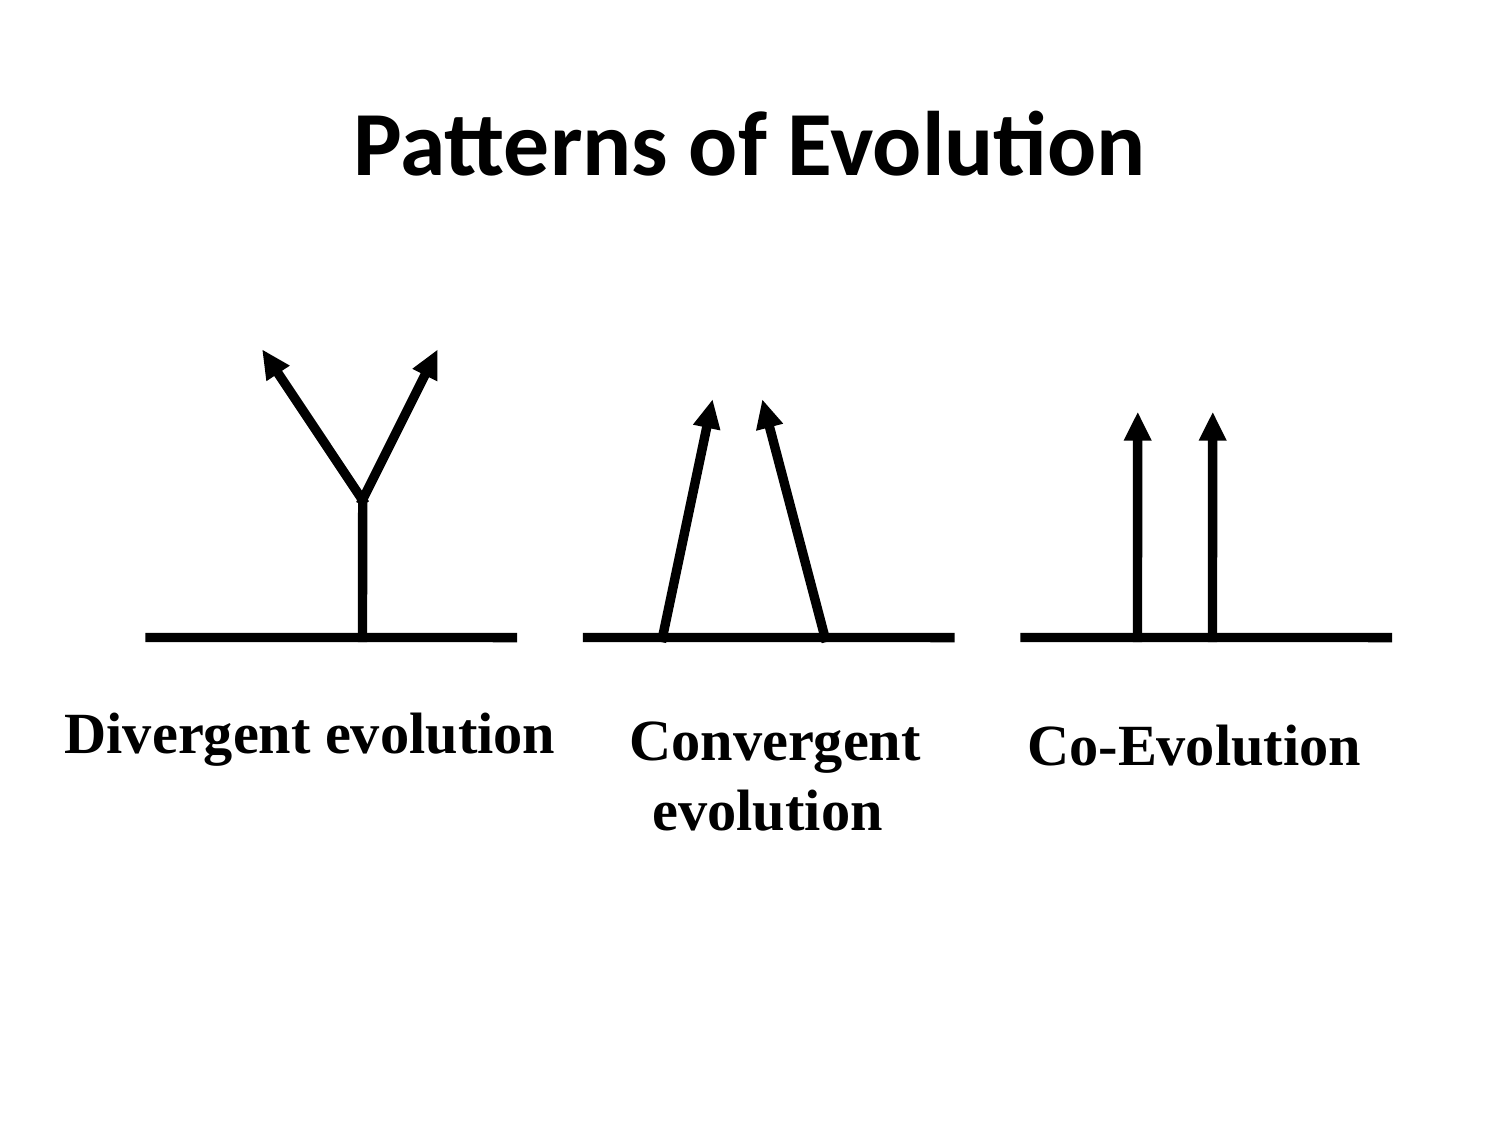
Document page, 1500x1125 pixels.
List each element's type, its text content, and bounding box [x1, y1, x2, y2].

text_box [149, 349, 513, 638]
text_box [1206, 412, 1219, 638]
text_box [759, 399, 826, 638]
title Patterns of Evolution [75, 45, 1425, 233]
text_box [662, 399, 716, 638]
text_box Co-Evolution [1012, 699, 1475, 785]
text_box [1131, 412, 1144, 638]
text_box Convergent evolution [575, 694, 975, 850]
text_box Divergent evolution [49, 687, 575, 773]
